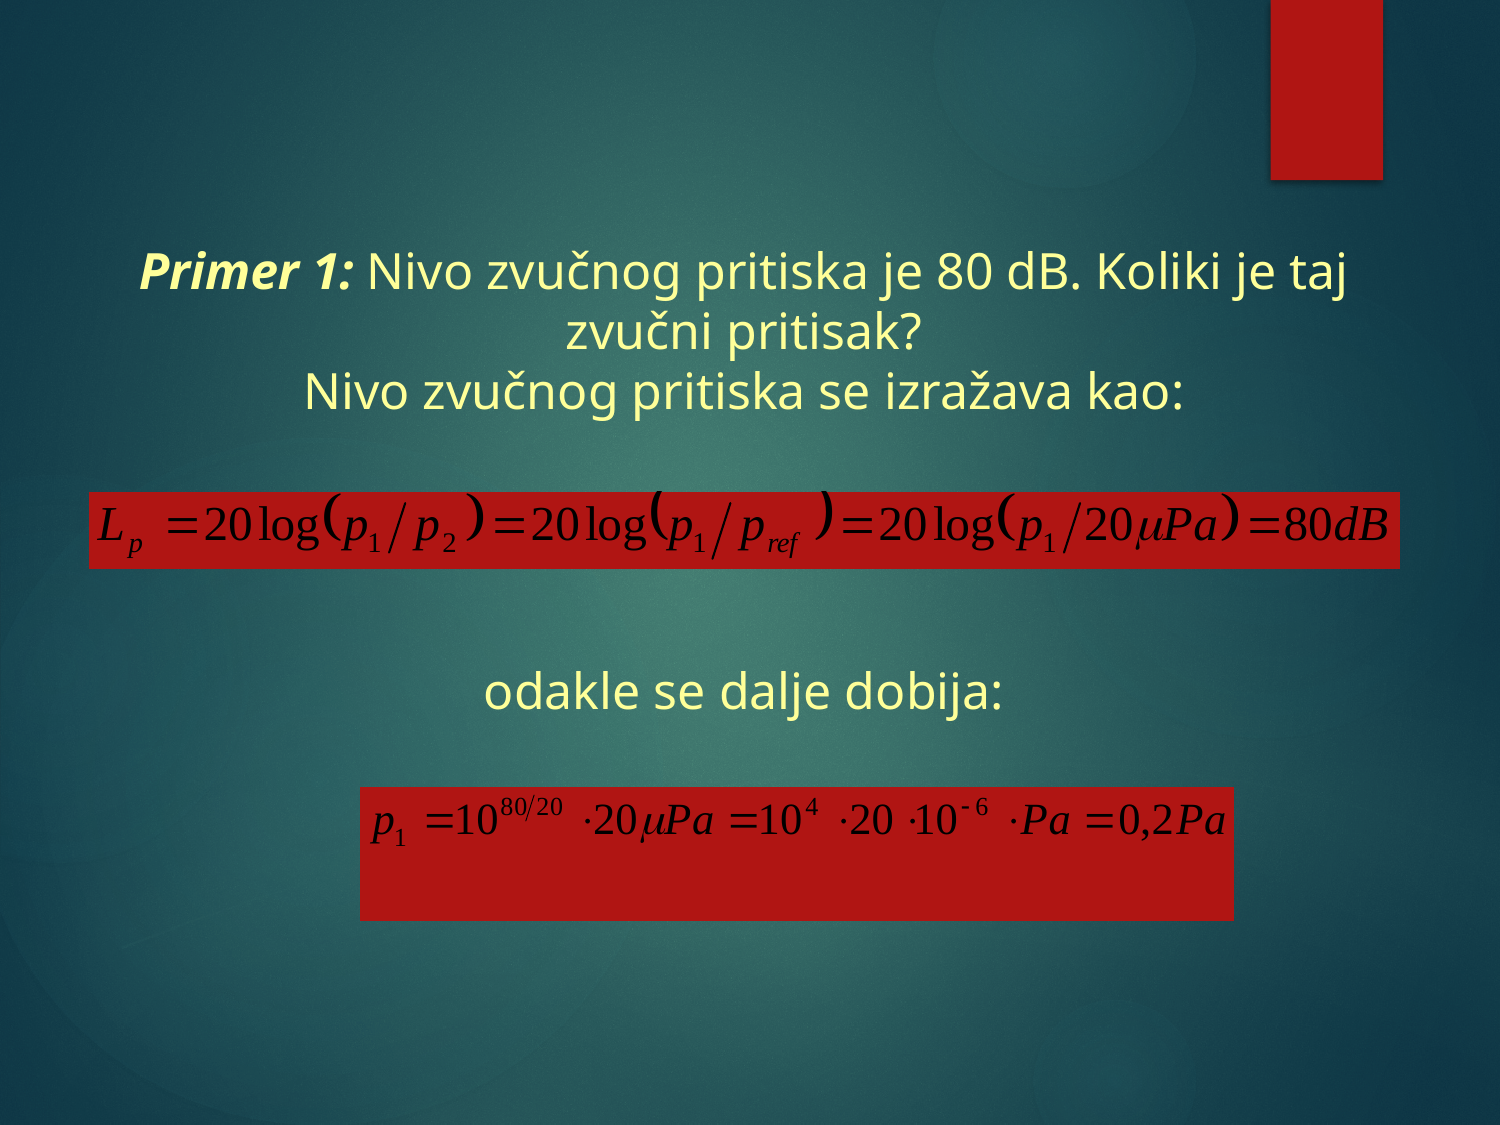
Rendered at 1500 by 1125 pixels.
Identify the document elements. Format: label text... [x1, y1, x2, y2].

text_box Primer 1: Nivo zvučnog pritiska je 80 dB. Koliki je taj zvučni pritisak? Nivo zvučnog pritiska se izražava kao: odakle se dalje dobija: [88, 577, 1400, 727]
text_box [359, 786, 1235, 922]
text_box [88, 491, 1400, 569]
text_box Primer 1: Nivo zvučnog pritiska je 80 dB. Koliki je taj zvučni pritisak? Nivo zvučnog pritiska se izražava kao: odakle se dalje dobija: [88, 231, 1400, 490]
